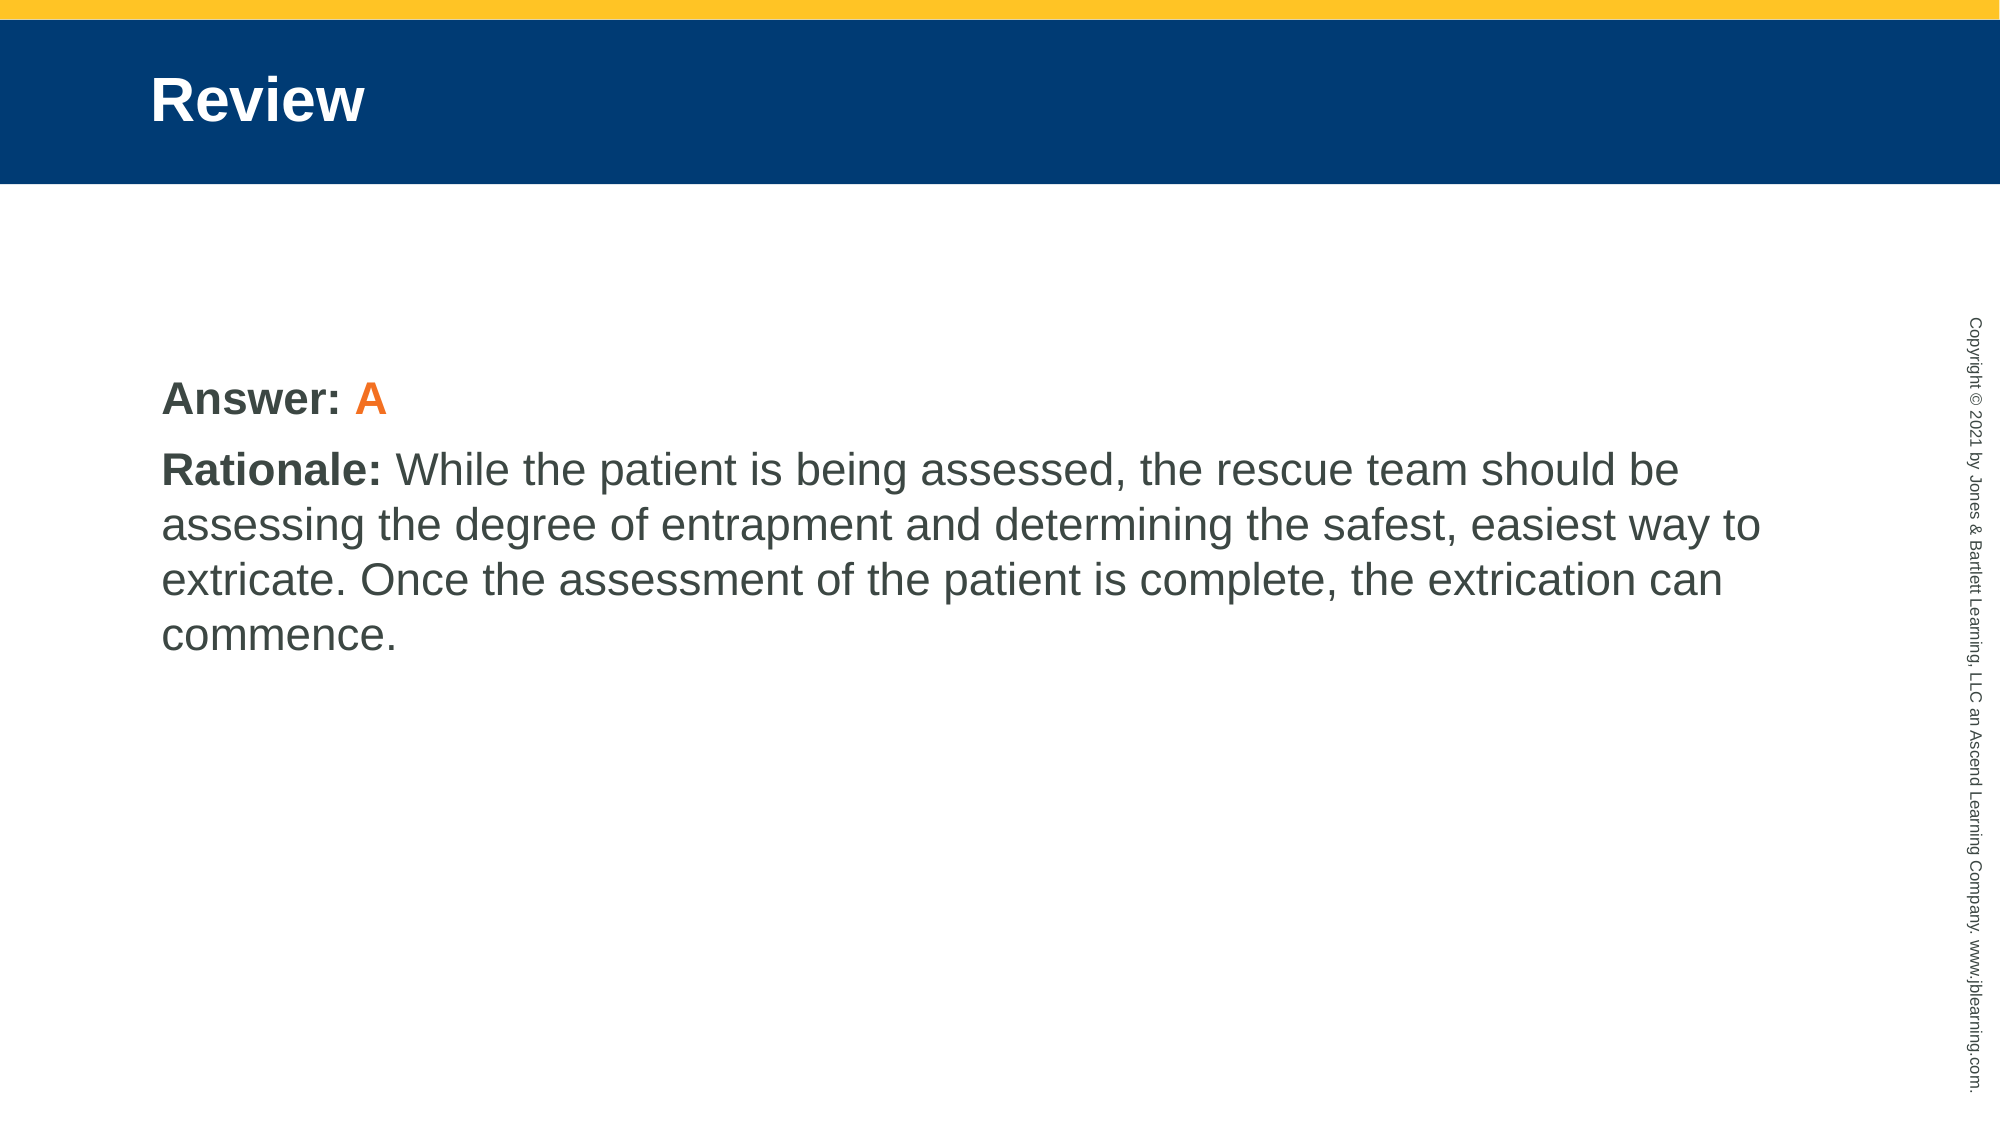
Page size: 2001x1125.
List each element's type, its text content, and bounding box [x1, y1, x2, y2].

title Review [0, 19, 2000, 185]
list Answer: A Rationale: While the patient is being assessed, the rescue team should be assessing the degree of entrapment and determining the safest, easiest way to extricate. Once the assessment of the patient is complete, the extrication can commence. [146, 361, 1859, 1016]
